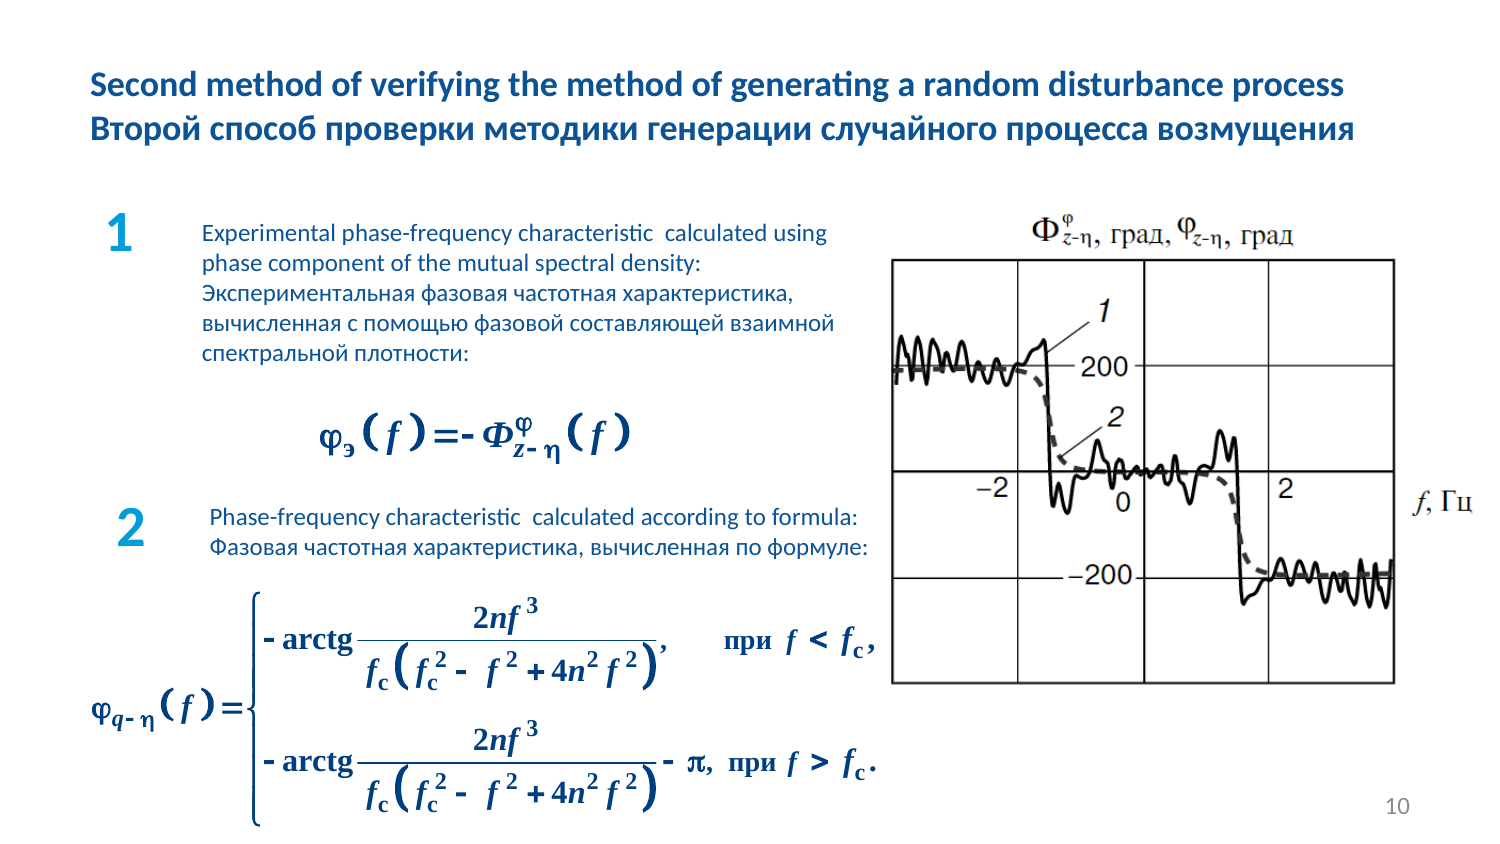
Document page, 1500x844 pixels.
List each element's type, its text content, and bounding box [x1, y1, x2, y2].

picture [856, 208, 1478, 690]
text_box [88, 586, 881, 844]
slide_number 10 [1074, 782, 1425, 827]
text_box 1 [89, 185, 149, 271]
text_box Phase-frequency characteristic calculated according to formula: Фазовая частотная характеристика, вычисленная по формуле: [194, 492, 850, 568]
text_box 2 [100, 480, 162, 566]
title Second method of verifying the method of generating a random disturbance process Второй способ проверки методики генерации случайного процесса возмущения [75, 33, 1425, 175]
text_box Experimental phase-frequency characteristic calculated using phase component of the mutual spectral density: Экспериментальная фазовая частотная характеристика, вычисленная с помощью фазовой составляющей взаимной спектральной плотности: [187, 209, 853, 374]
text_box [315, 402, 633, 469]
